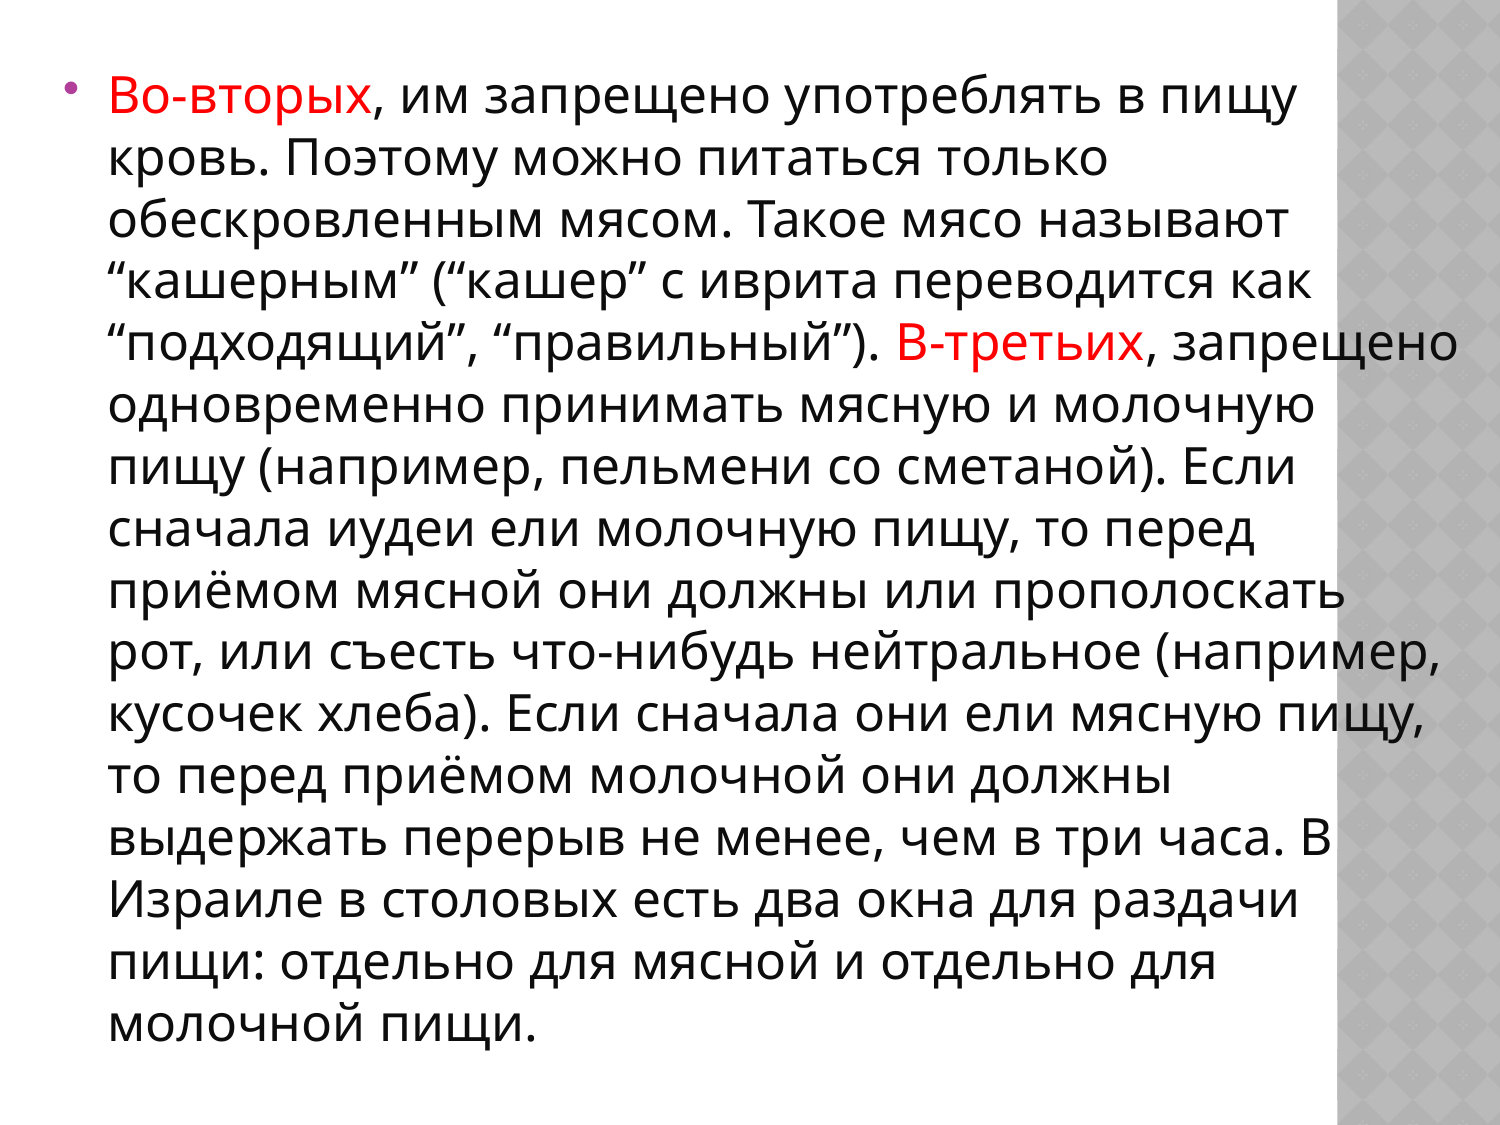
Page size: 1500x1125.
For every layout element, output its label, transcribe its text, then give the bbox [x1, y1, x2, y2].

list Во-вторых, им запрещено употреблять в пищу кровь. Поэтому можно питаться только обескровленным мясом. Такое мясо называют “кашерным” (“кашер” с иврита переводится как “подходящий”, “правильный”). В-третьих, запрещено одновременно принимать мясную и молочную пищу (например, пельмени со сметаной). Если сначала иудеи ели молочную пищу, то перед приёмом мясной они должны или прополоскать рот, или съесть что-нибудь нейтральное (например, кусочек хлеба). Если сначала они ели мясную пищу, то перед приёмом молочной они должны выдержать перерыв не менее, чем в три часа. В Израиле в столовых есть два окна для раздачи пищи: отдельно для мясной и отдельно для молочной пищи. [50, 54, 1475, 1059]
